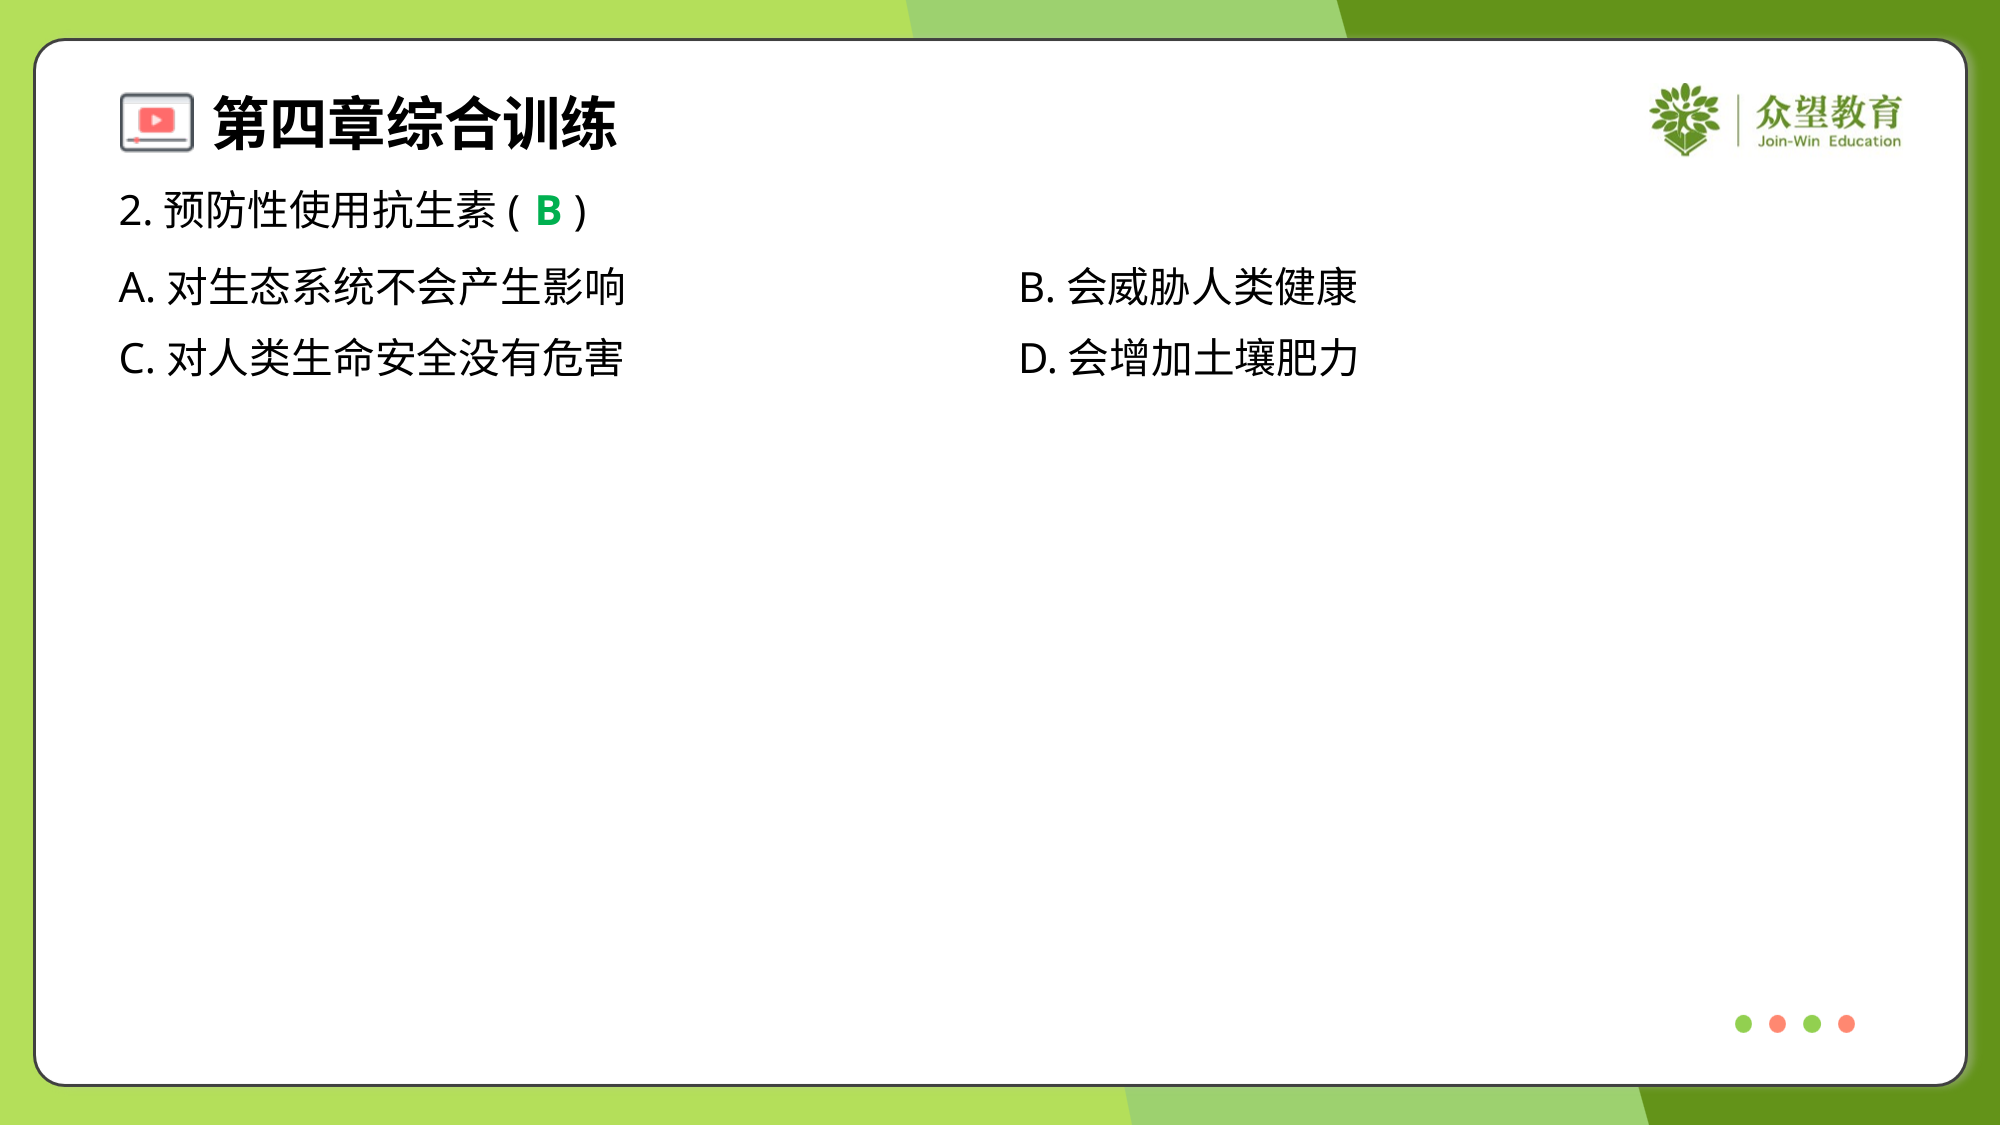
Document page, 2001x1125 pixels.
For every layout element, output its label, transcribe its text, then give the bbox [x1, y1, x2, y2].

text_box 2.预防性使用抗生素( ) [578, 158, 1883, 226]
picture [0, 0, 2000, 1125]
text_box B [519, 158, 578, 226]
text_box A.对生态系统不会产生影响 B.会威胁人类健康 C.对人类生命安全没有危害 D.会增加土壤肥力 [118, 235, 1883, 374]
text_box 2.预防性使用抗生素( ) [118, 158, 519, 226]
